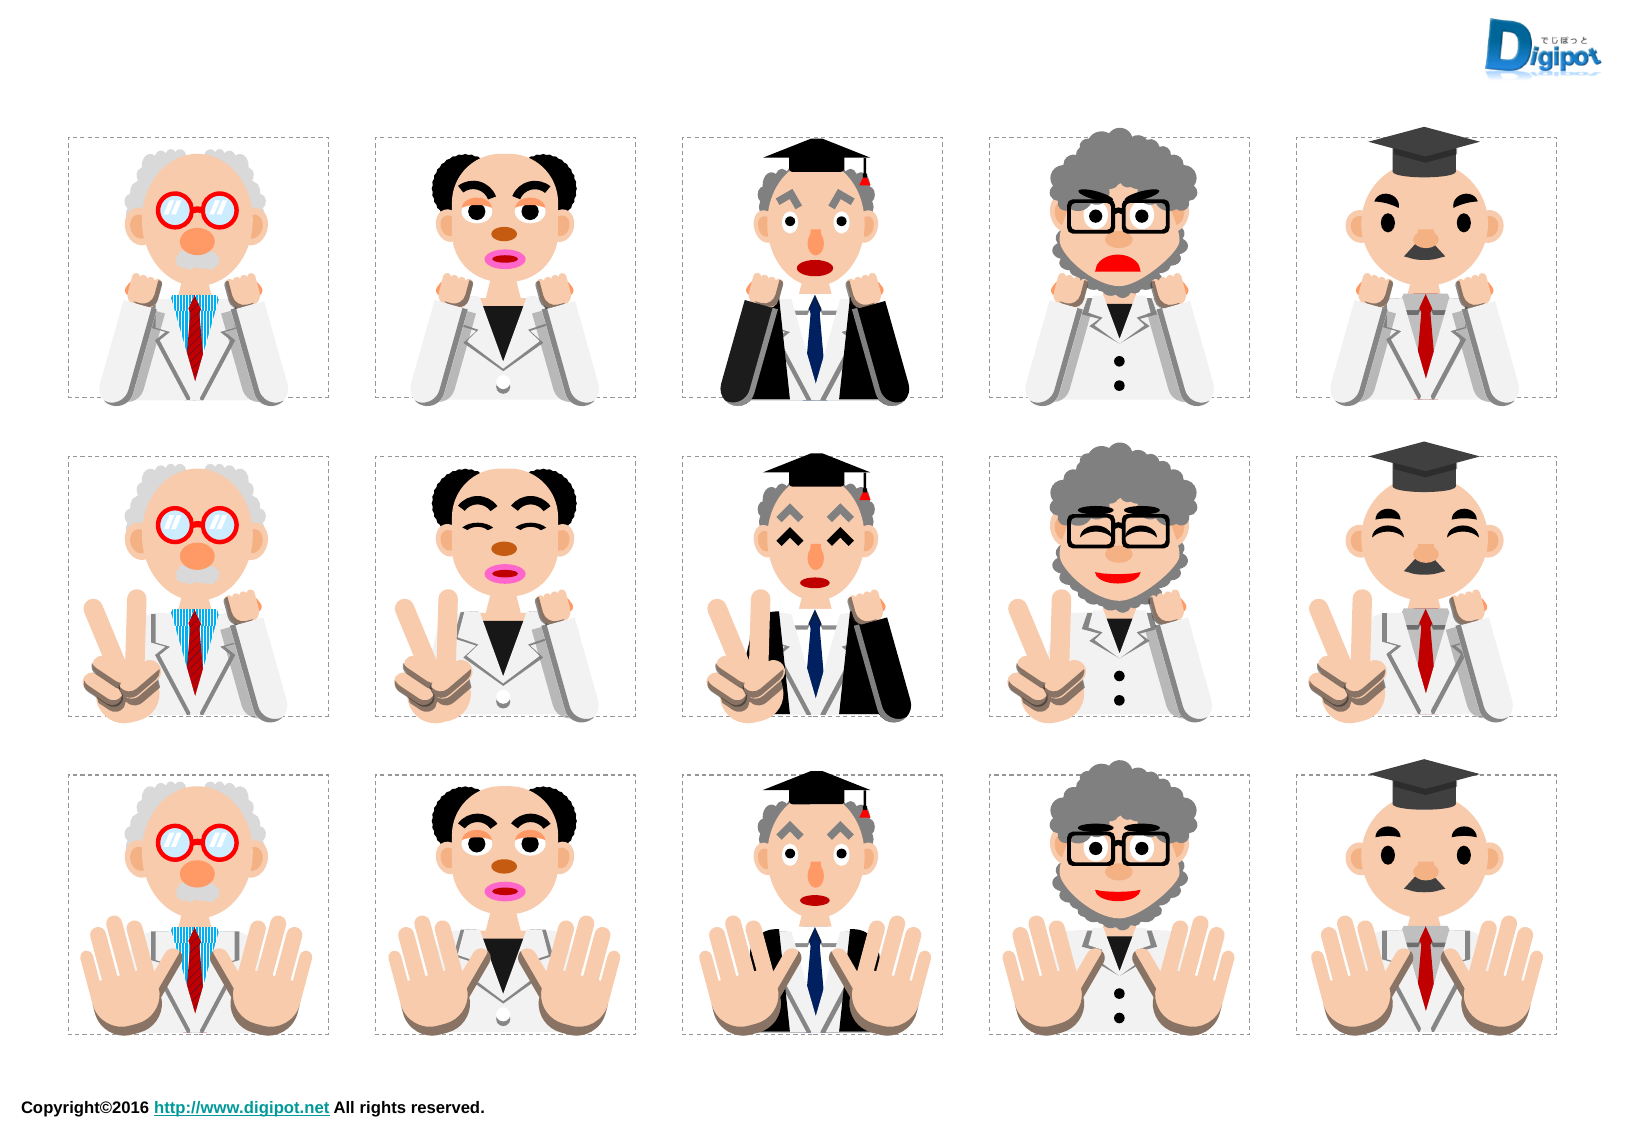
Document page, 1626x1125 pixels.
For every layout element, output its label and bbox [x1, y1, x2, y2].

text_box [704, 453, 903, 726]
text_box [704, 770, 927, 1033]
text_box [393, 785, 616, 1032]
text_box [1306, 441, 1509, 726]
text_box [729, 138, 901, 409]
text_box [85, 781, 308, 1033]
text_box [1005, 442, 1206, 726]
text_box [392, 468, 590, 726]
text_box [108, 148, 280, 409]
text_box [1339, 126, 1511, 409]
text_box [416, 153, 591, 409]
text_box [1007, 759, 1230, 1032]
text_box [1316, 758, 1539, 1032]
picture [1485, 18, 1602, 82]
text_box [1033, 127, 1206, 409]
text_box [80, 463, 279, 726]
